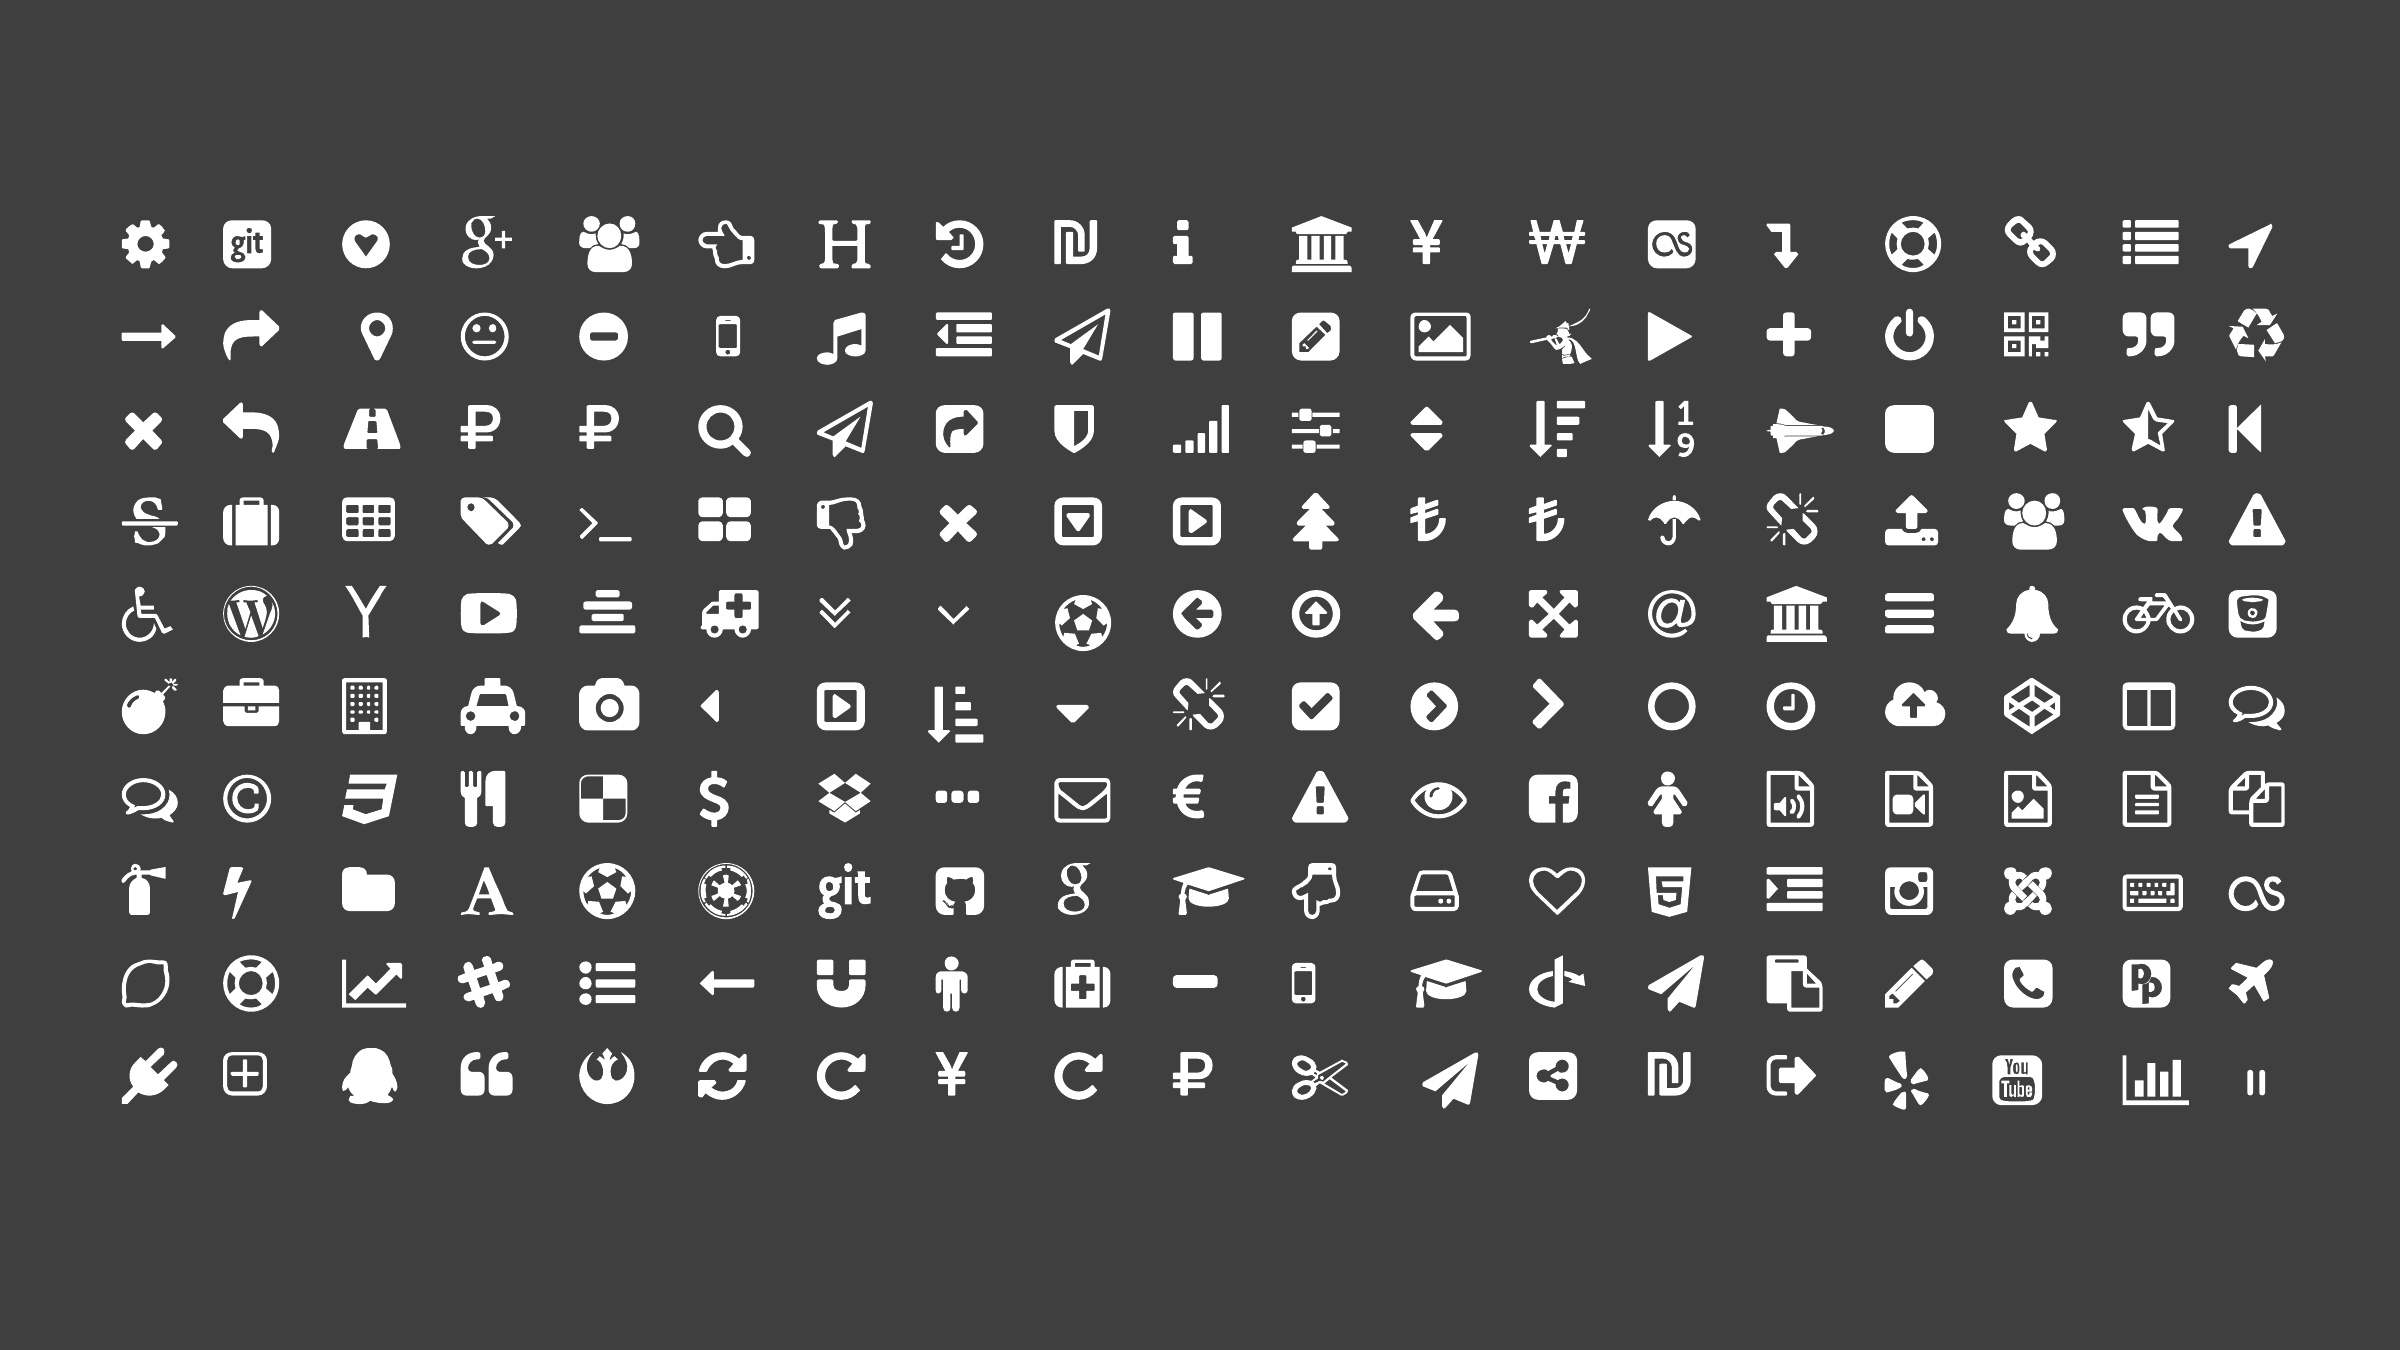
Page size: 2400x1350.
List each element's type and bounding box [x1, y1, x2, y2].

text_box [120, 215, 2287, 1109]
